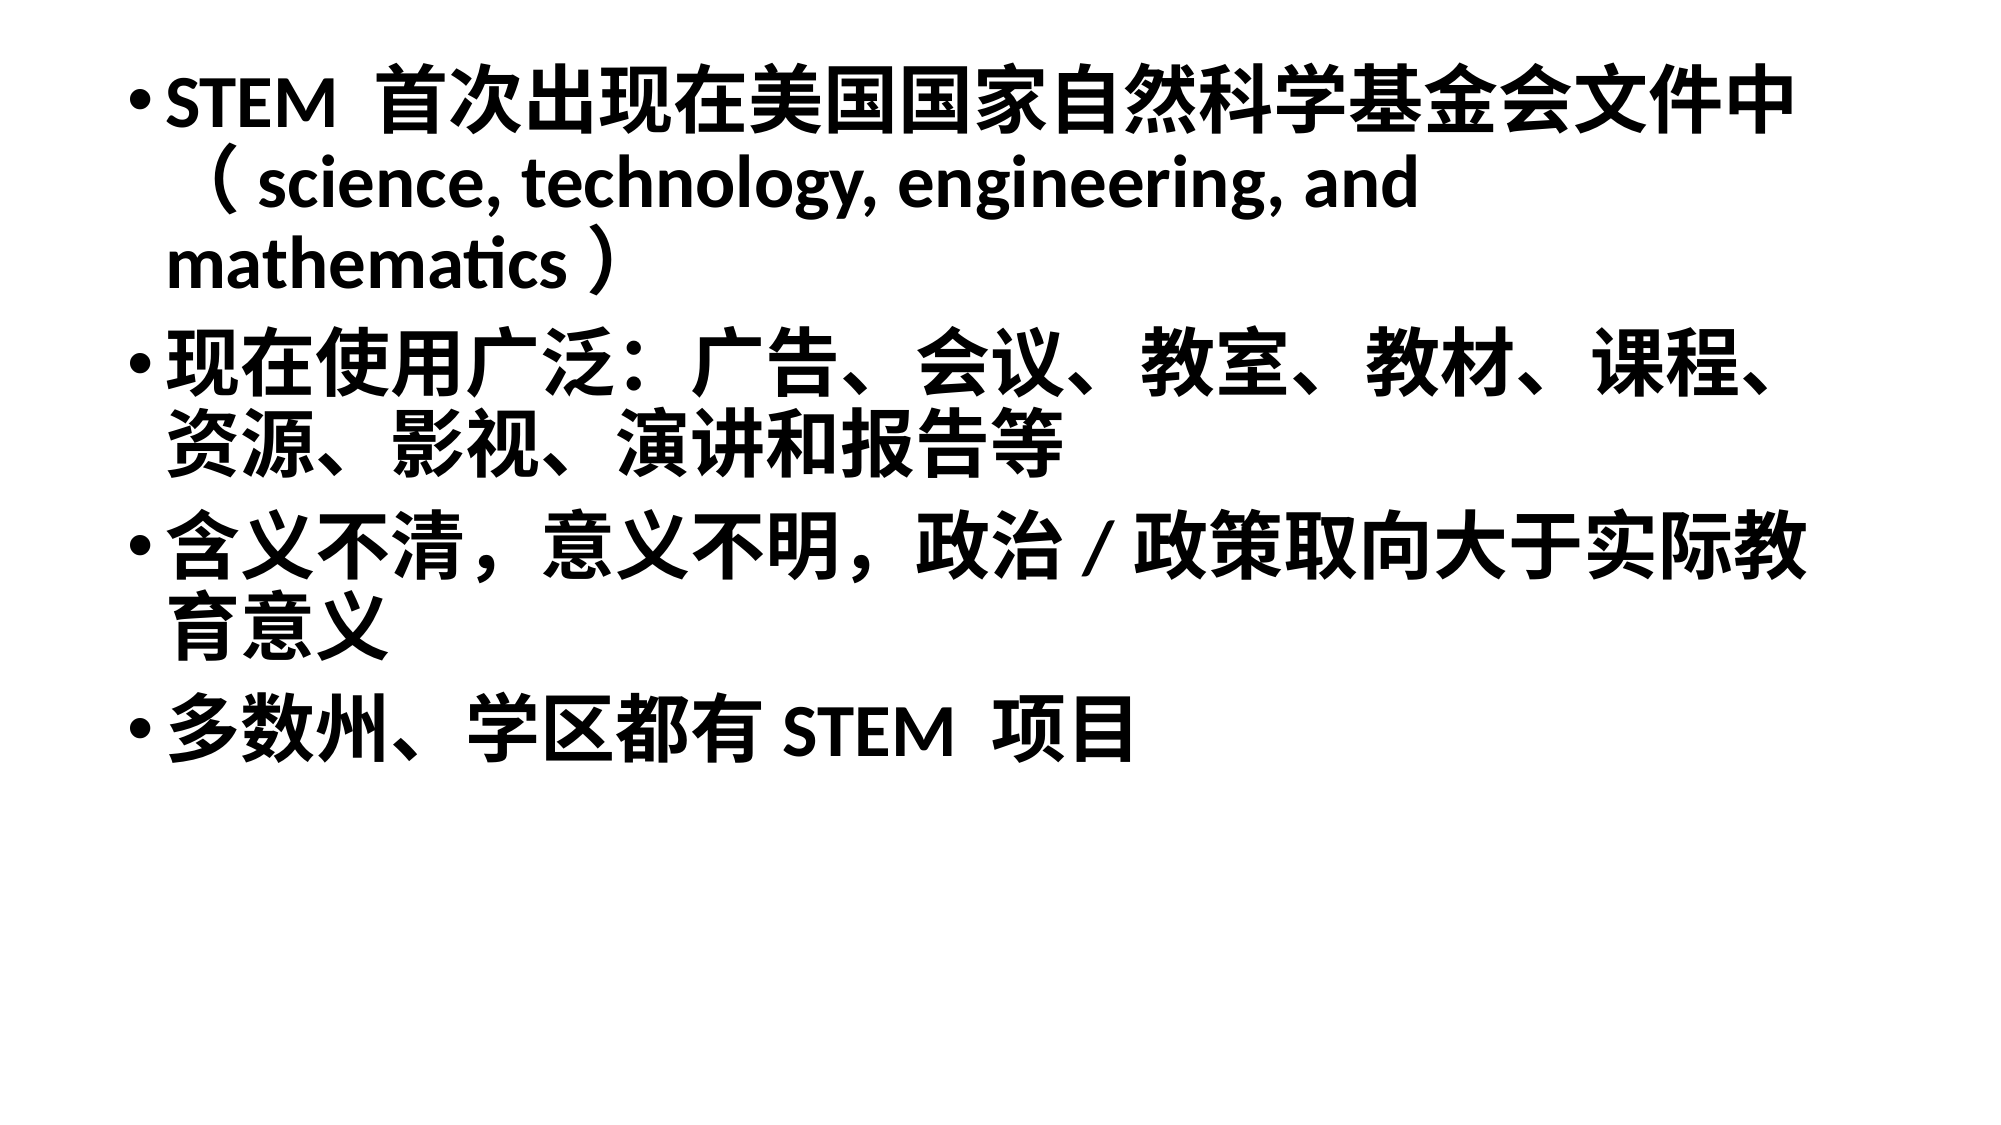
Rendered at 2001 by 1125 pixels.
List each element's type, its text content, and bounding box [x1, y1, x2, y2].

list STEM 首次出现在美国国家自然科学基金会文件中 （science, technology, engineering, and mathematics） 现在使用广泛：广告、会议、教室、教材、课程、资源、影视、演讲和报告等 含义不清，意义不明，政治/政策取向大于实际教育意义 多数州、学区都有STEM 项目 [112, 54, 1863, 1014]
